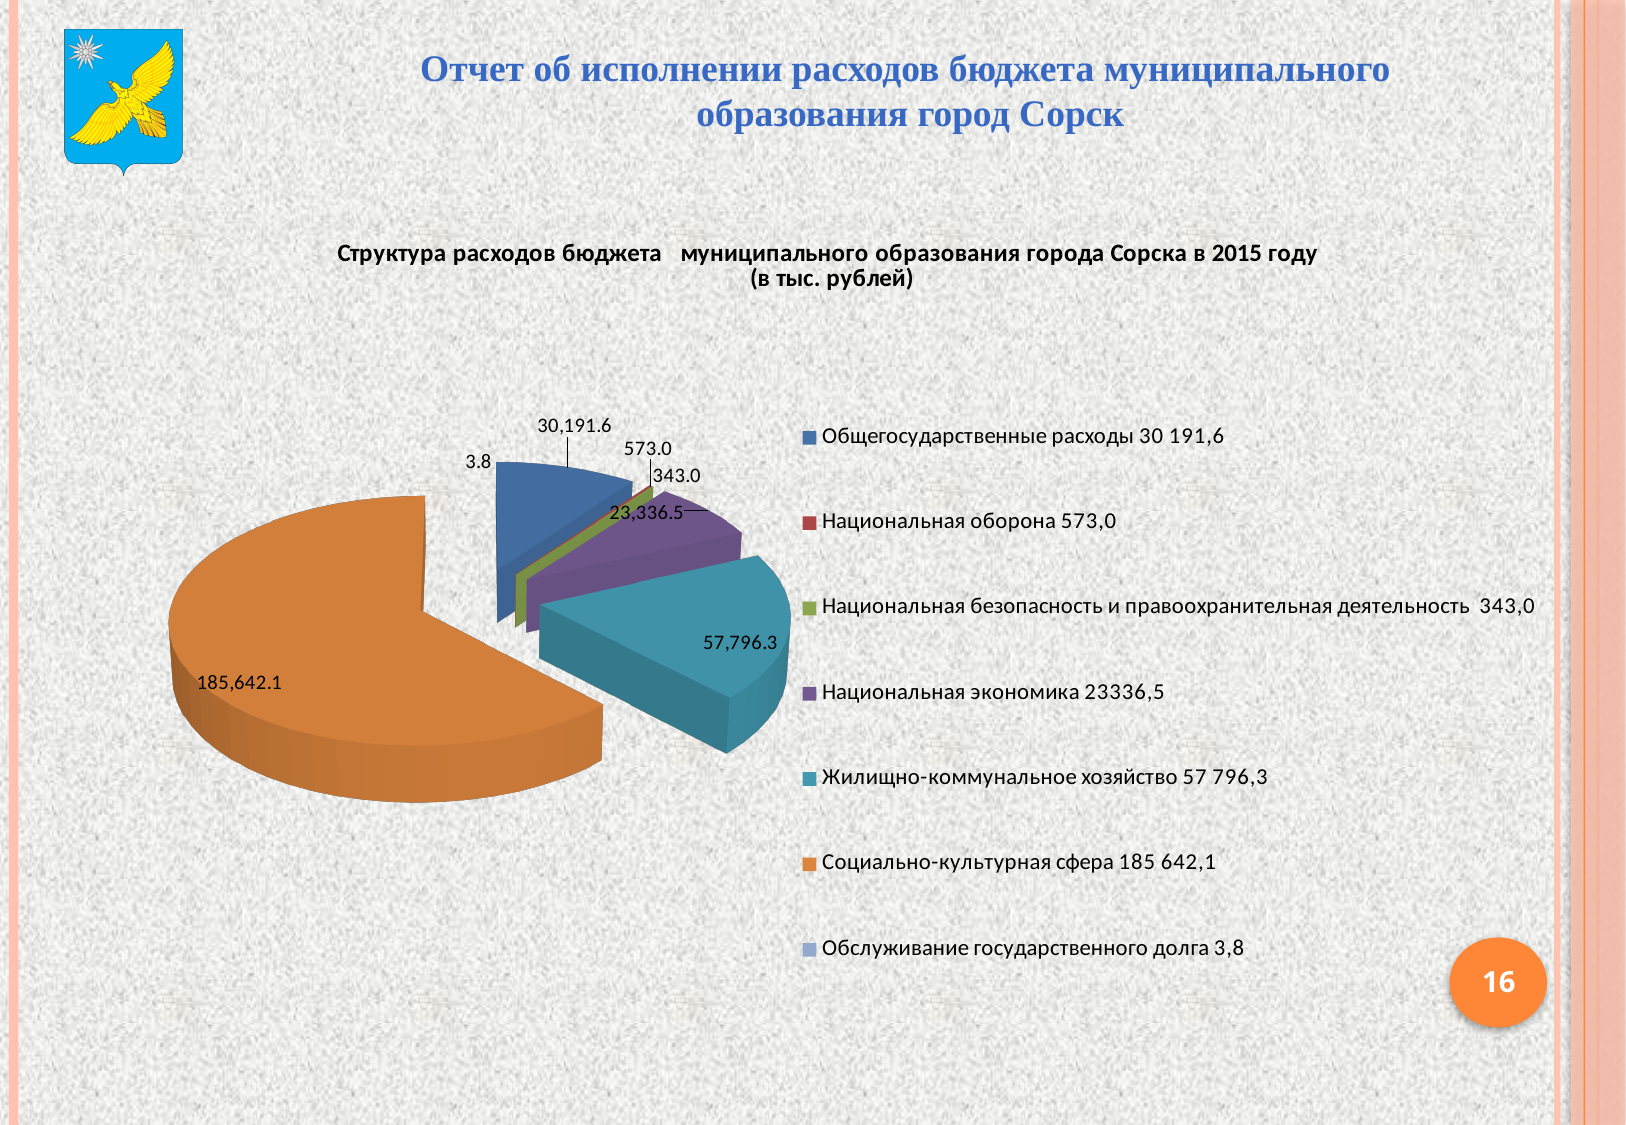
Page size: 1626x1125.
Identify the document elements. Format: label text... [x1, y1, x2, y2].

picture [19, 0, 1554, 1125]
picture [0, 0, 8, 1125]
chart [76, 224, 1551, 1061]
text_box Отчет об исполнении расходов бюджета муниципального образования город Сорск [273, 36, 1548, 142]
picture [1561, 0, 1570, 1125]
